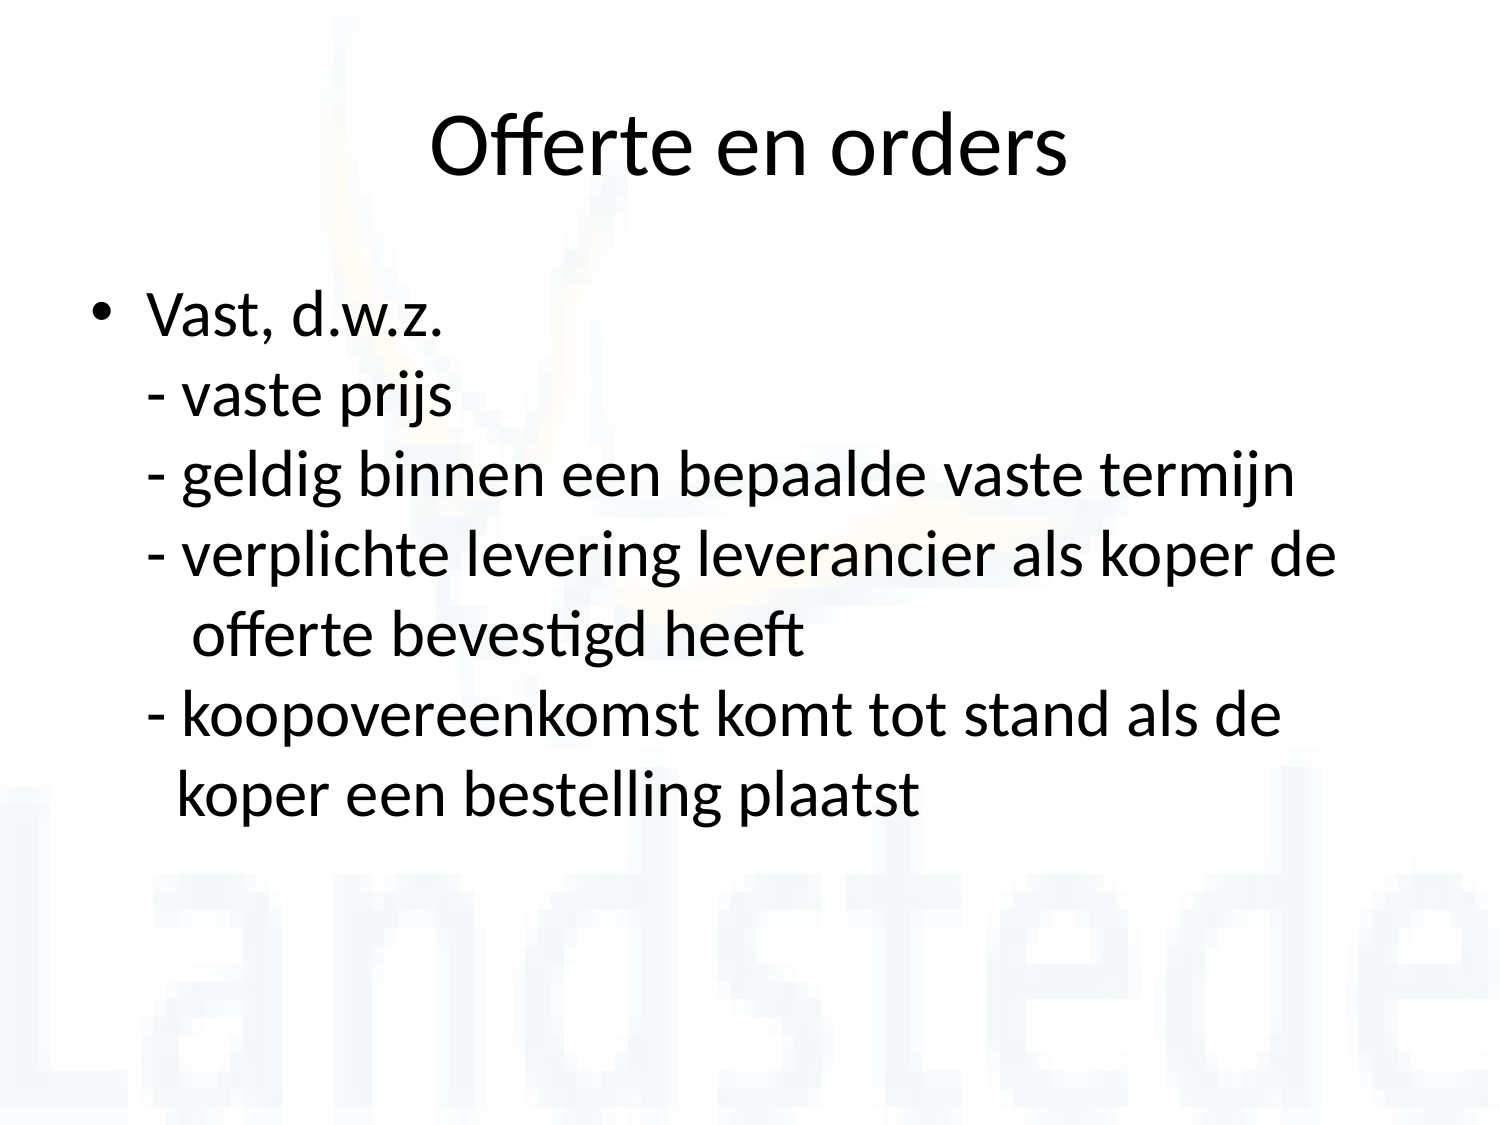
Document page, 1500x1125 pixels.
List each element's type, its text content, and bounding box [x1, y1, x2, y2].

list Vast, d.w.z. - vaste prijs - geldig binnen een bepaalde vaste termijn - verplichte levering leverancier als koper de offerte bevestigd heeft - koopovereenkomst komt tot stand als de koper een bestelling plaatst [75, 262, 1425, 1005]
title Offerte en orders [75, 45, 1425, 233]
